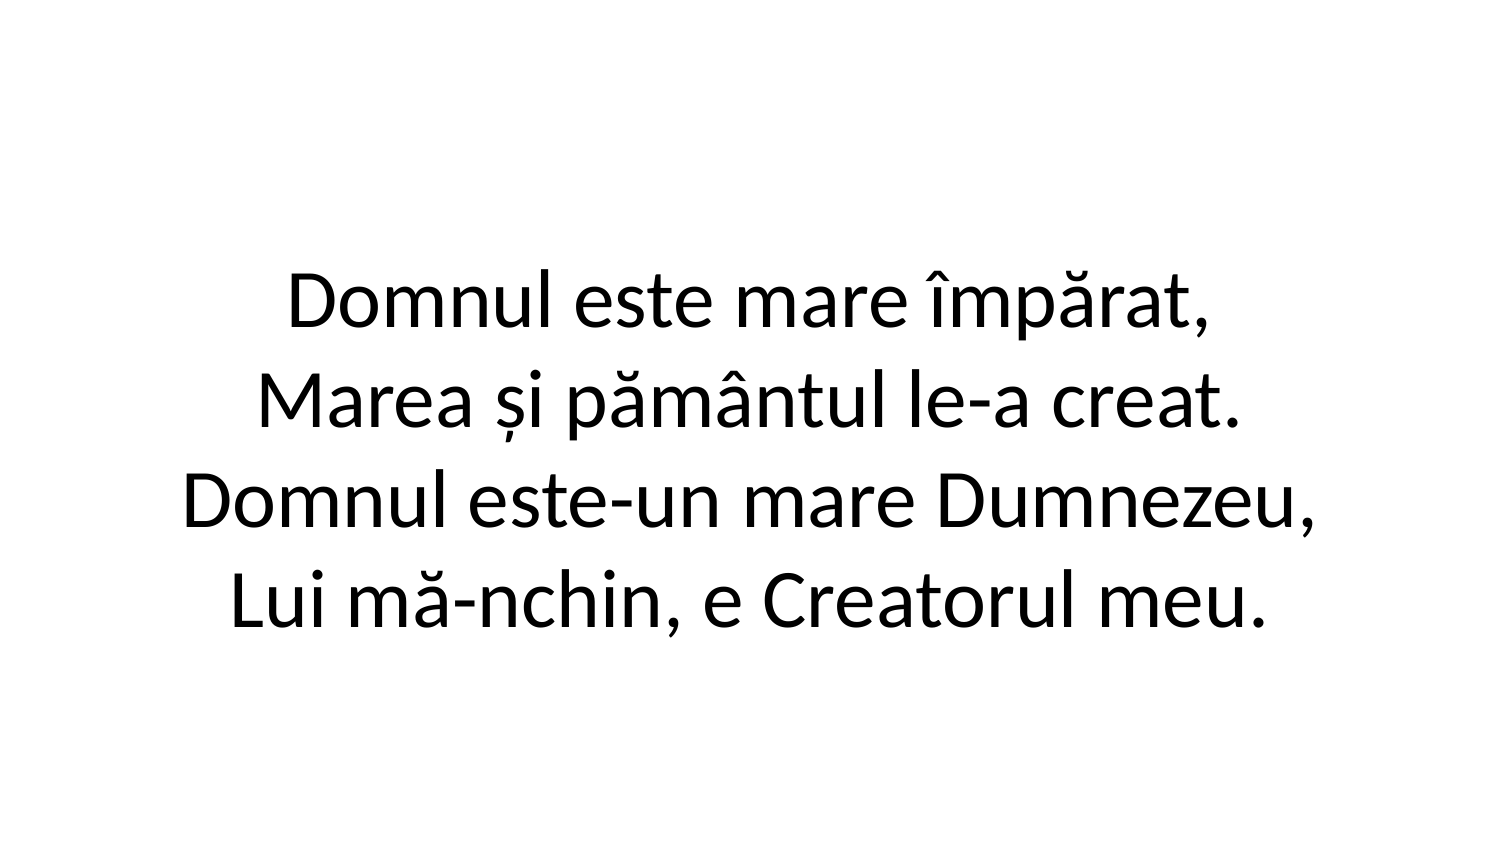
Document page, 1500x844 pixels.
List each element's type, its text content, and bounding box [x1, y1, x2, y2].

text_box Domnul este mare împărat, Marea și pământul le-a creat. Domnul este-un mare Dumnezeu, Lui mă-nchin, e Creatorul meu. [166, 192, 1334, 652]
